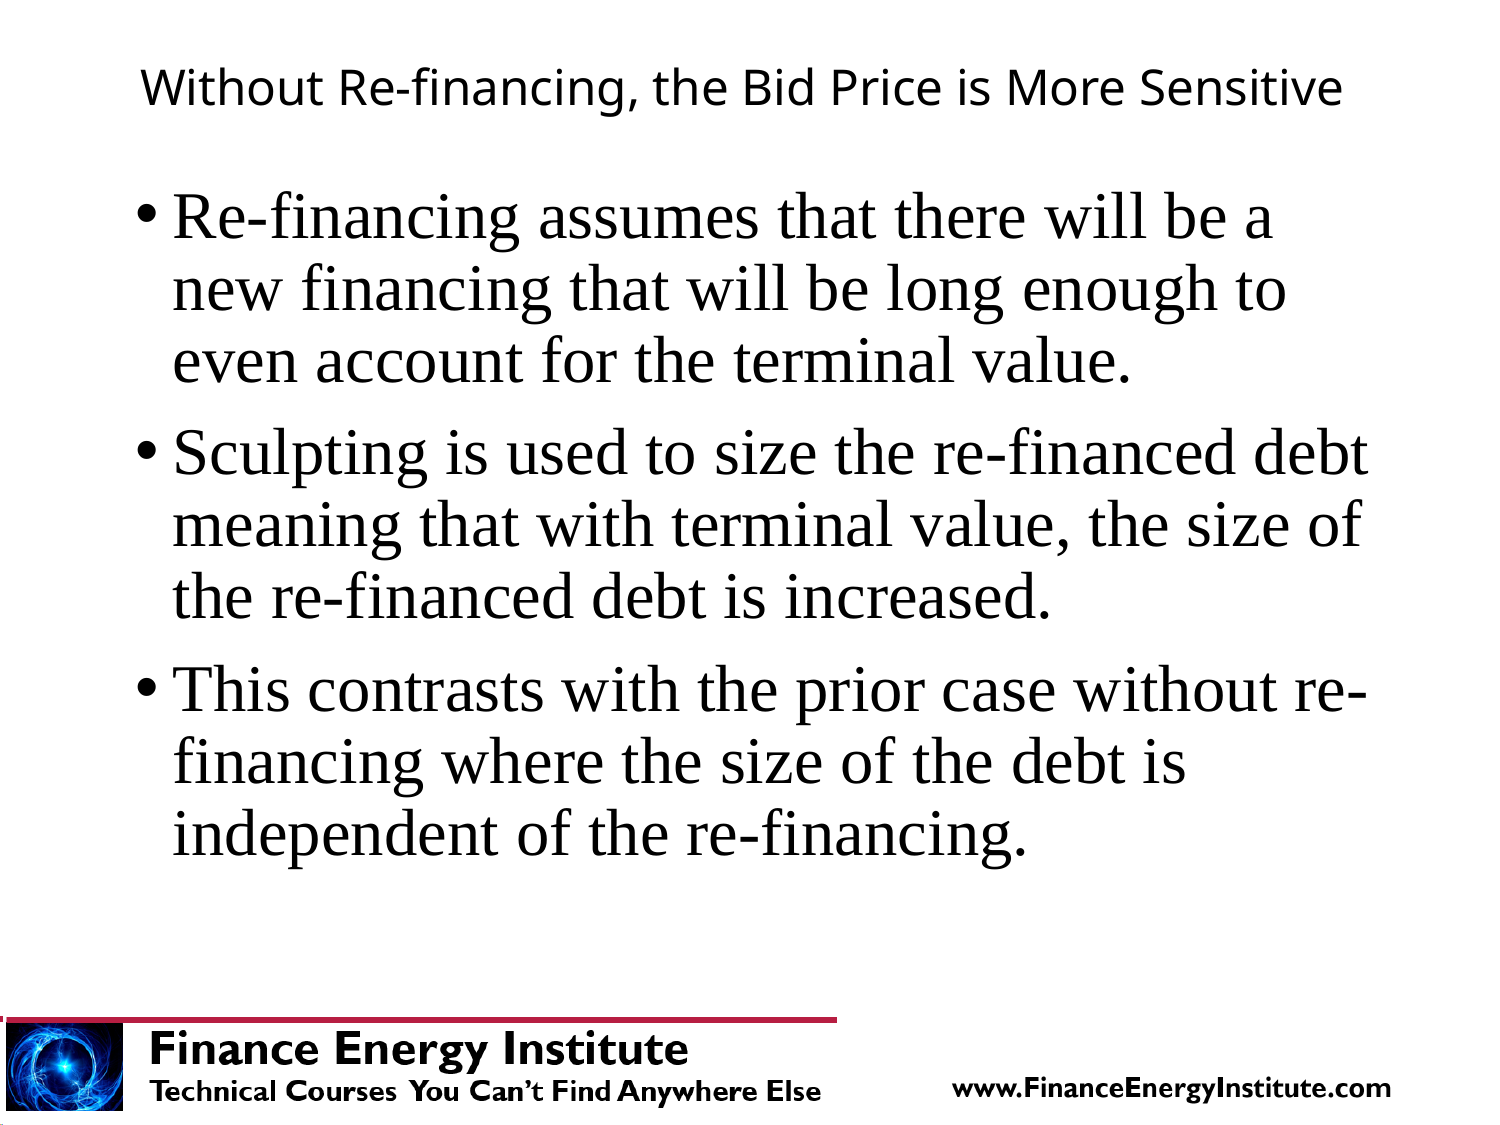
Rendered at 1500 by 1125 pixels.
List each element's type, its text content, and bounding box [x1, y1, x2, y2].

list Re-financing assumes that there will be a new financing that will be long enough to even account for the terminal value. Sculpting is used to size the re-financed debt meaning that with terminal value, the size of the re-financed debt is increased. This contrasts with the prior case without re-financing where the size of the debt is independent of the re-financing. [120, 173, 1417, 980]
picture [947, 1071, 1400, 1108]
title Without Re-financing, the Bid Price is More Sensitive [120, 32, 1378, 146]
picture [0, 1006, 837, 1125]
